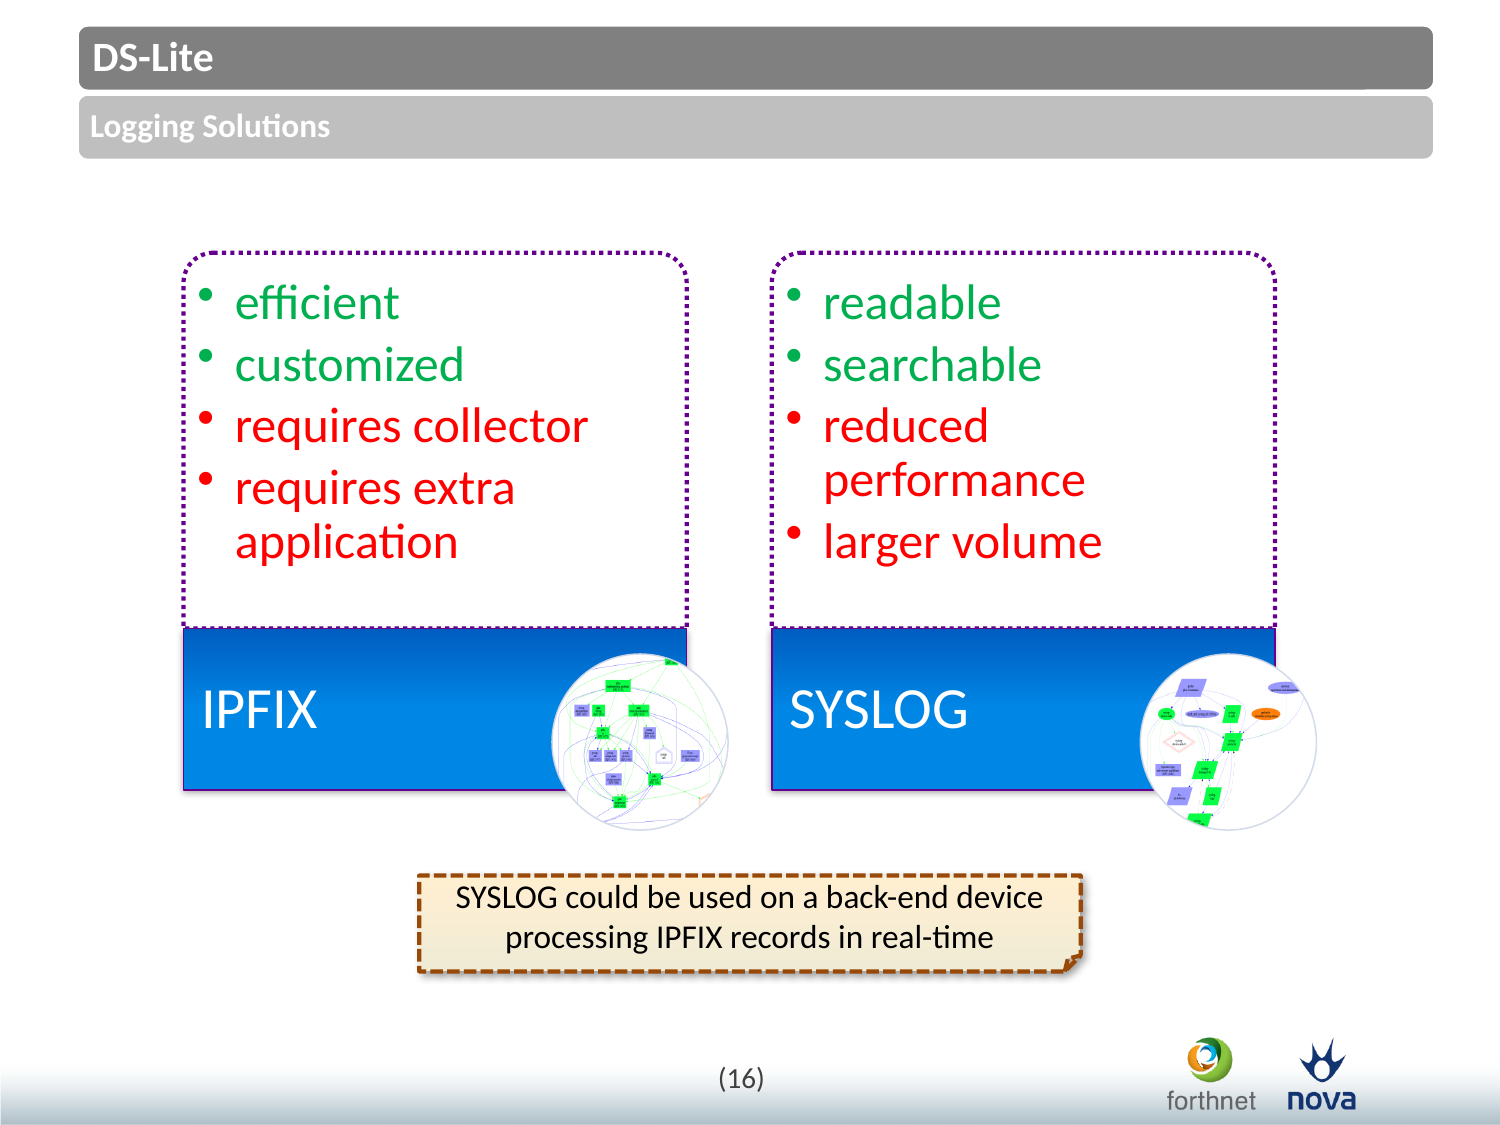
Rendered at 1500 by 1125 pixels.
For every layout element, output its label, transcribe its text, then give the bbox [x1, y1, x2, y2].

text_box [76, 24, 1436, 162]
picture [2, 1010, 1500, 1125]
slide_number (16) [703, 1046, 1054, 1107]
text_box SYSLOG could be used on a back-end device processing IPFIX records in real-time [417, 883, 1083, 974]
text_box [182, 207, 1318, 875]
